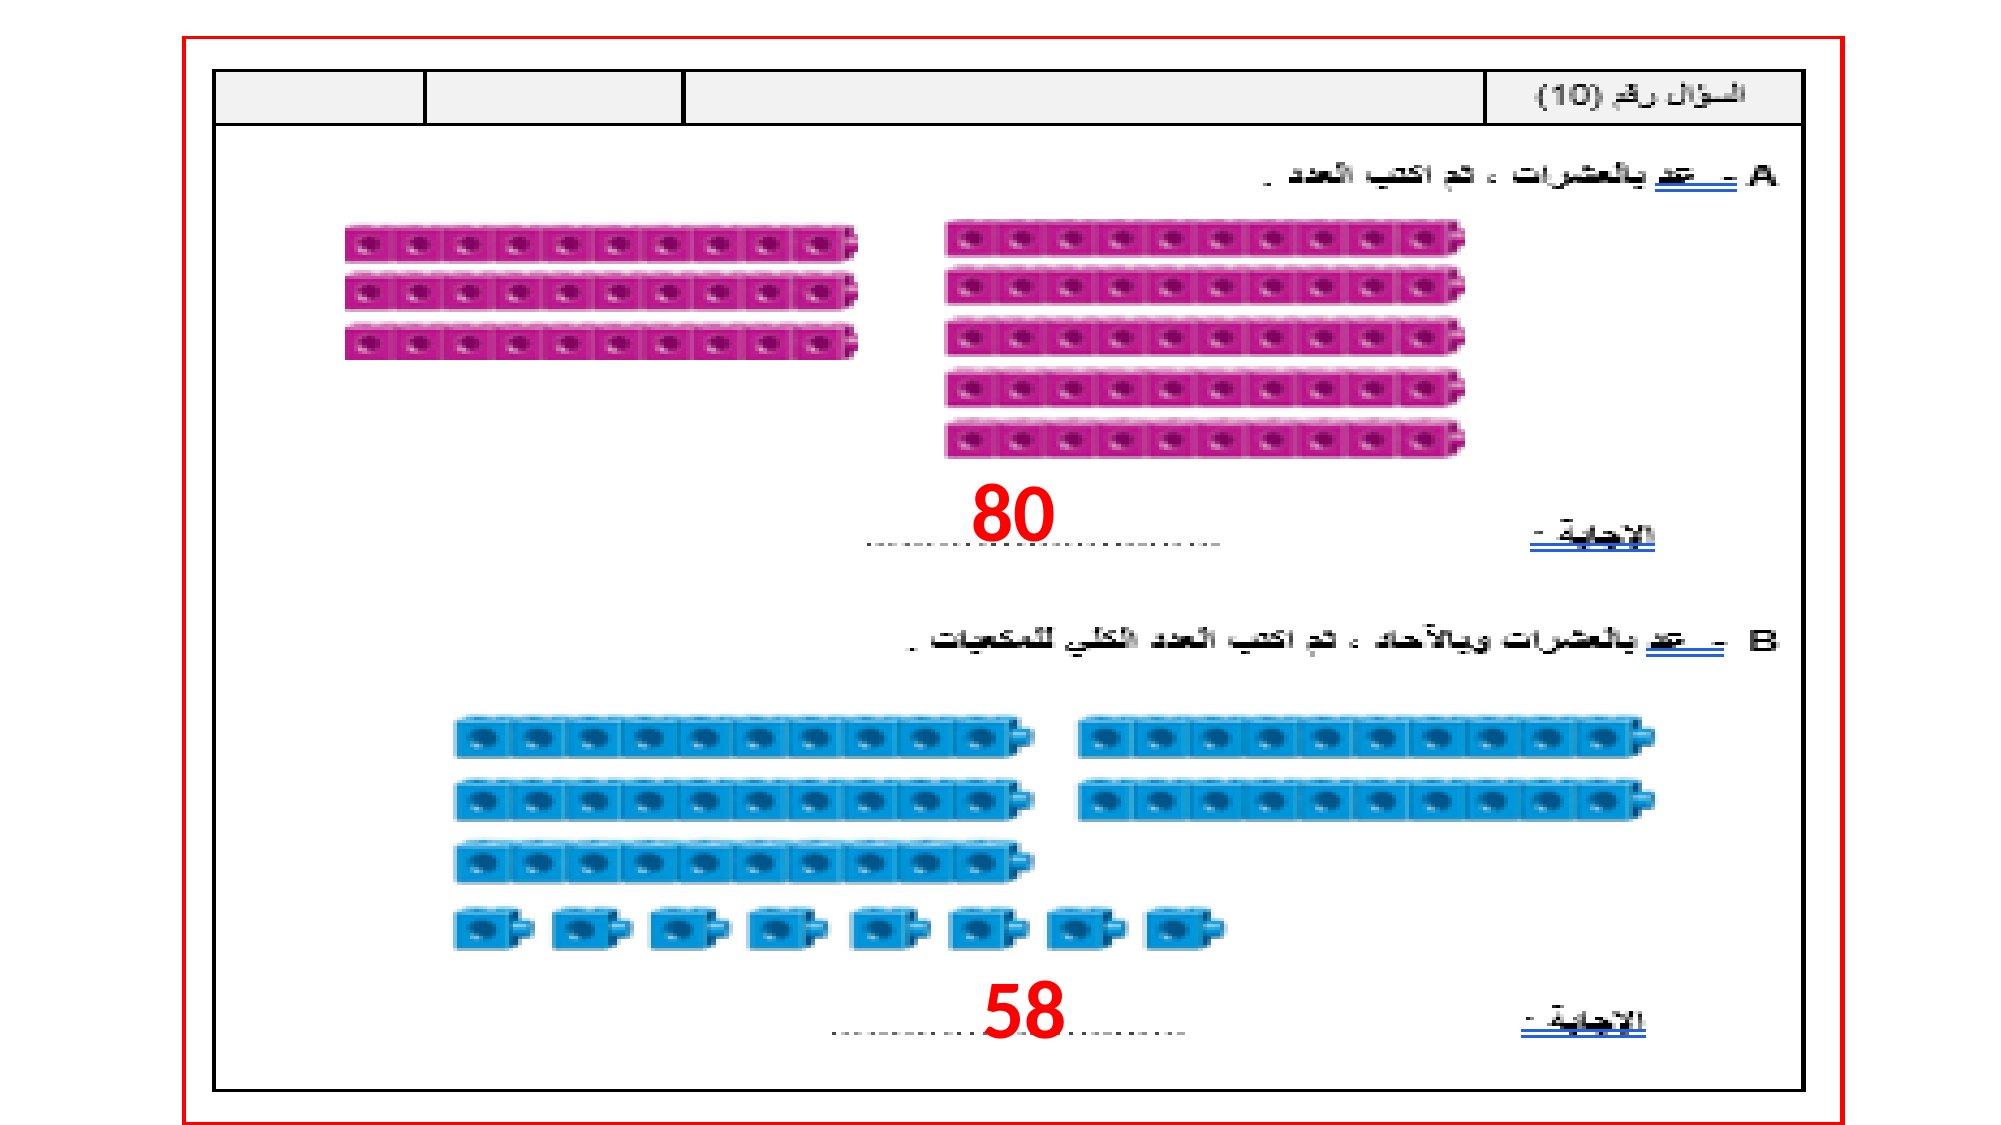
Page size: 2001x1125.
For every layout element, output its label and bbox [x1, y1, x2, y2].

picture [182, 36, 1845, 1125]
